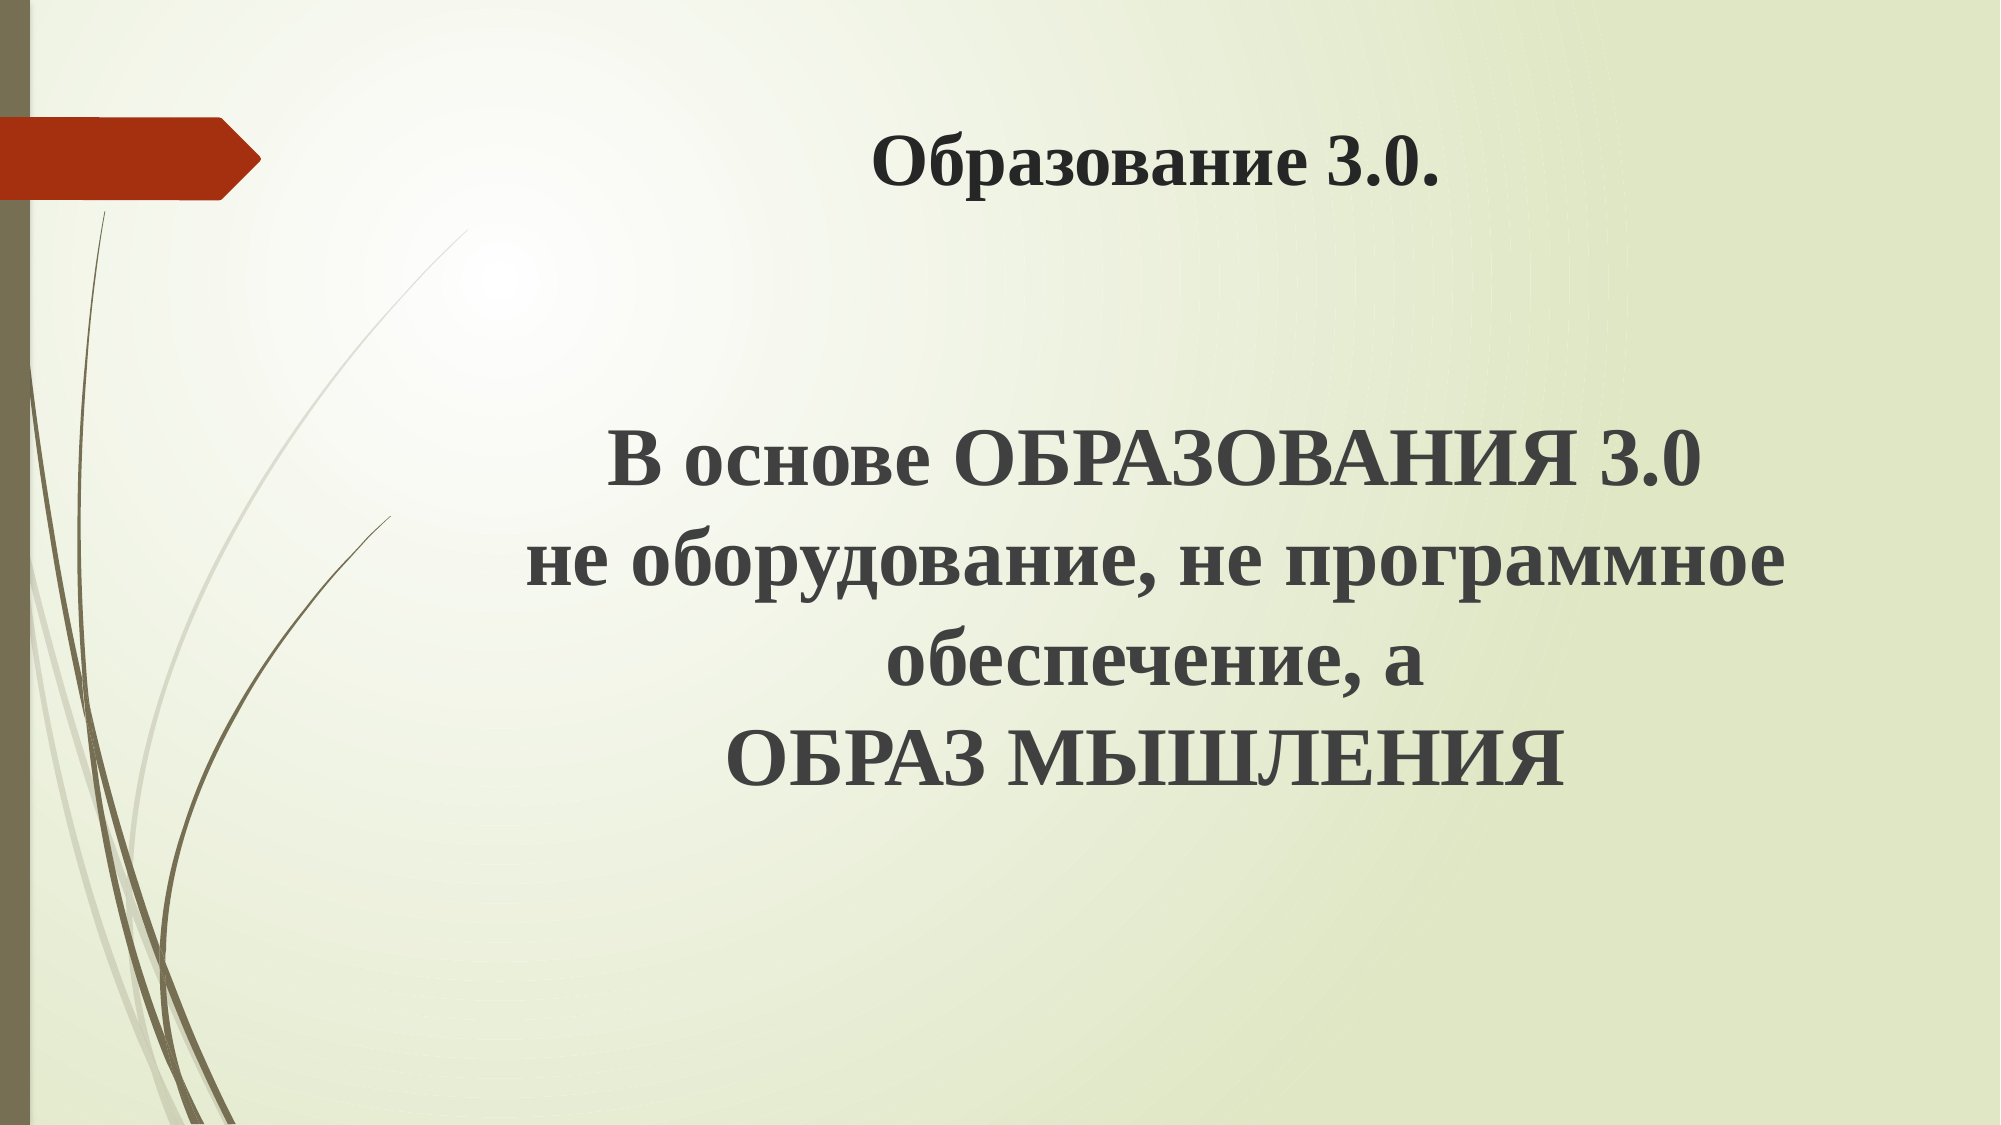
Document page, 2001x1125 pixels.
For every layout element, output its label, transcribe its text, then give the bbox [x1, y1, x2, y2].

title Образование 3.0. [425, 102, 1888, 313]
list В основе ОБРАЗОВАНИЯ 3.0 не оборудование, не программное обеспечение, а ОБРАЗ МЫШЛЕНИЯ [424, 350, 1888, 970]
